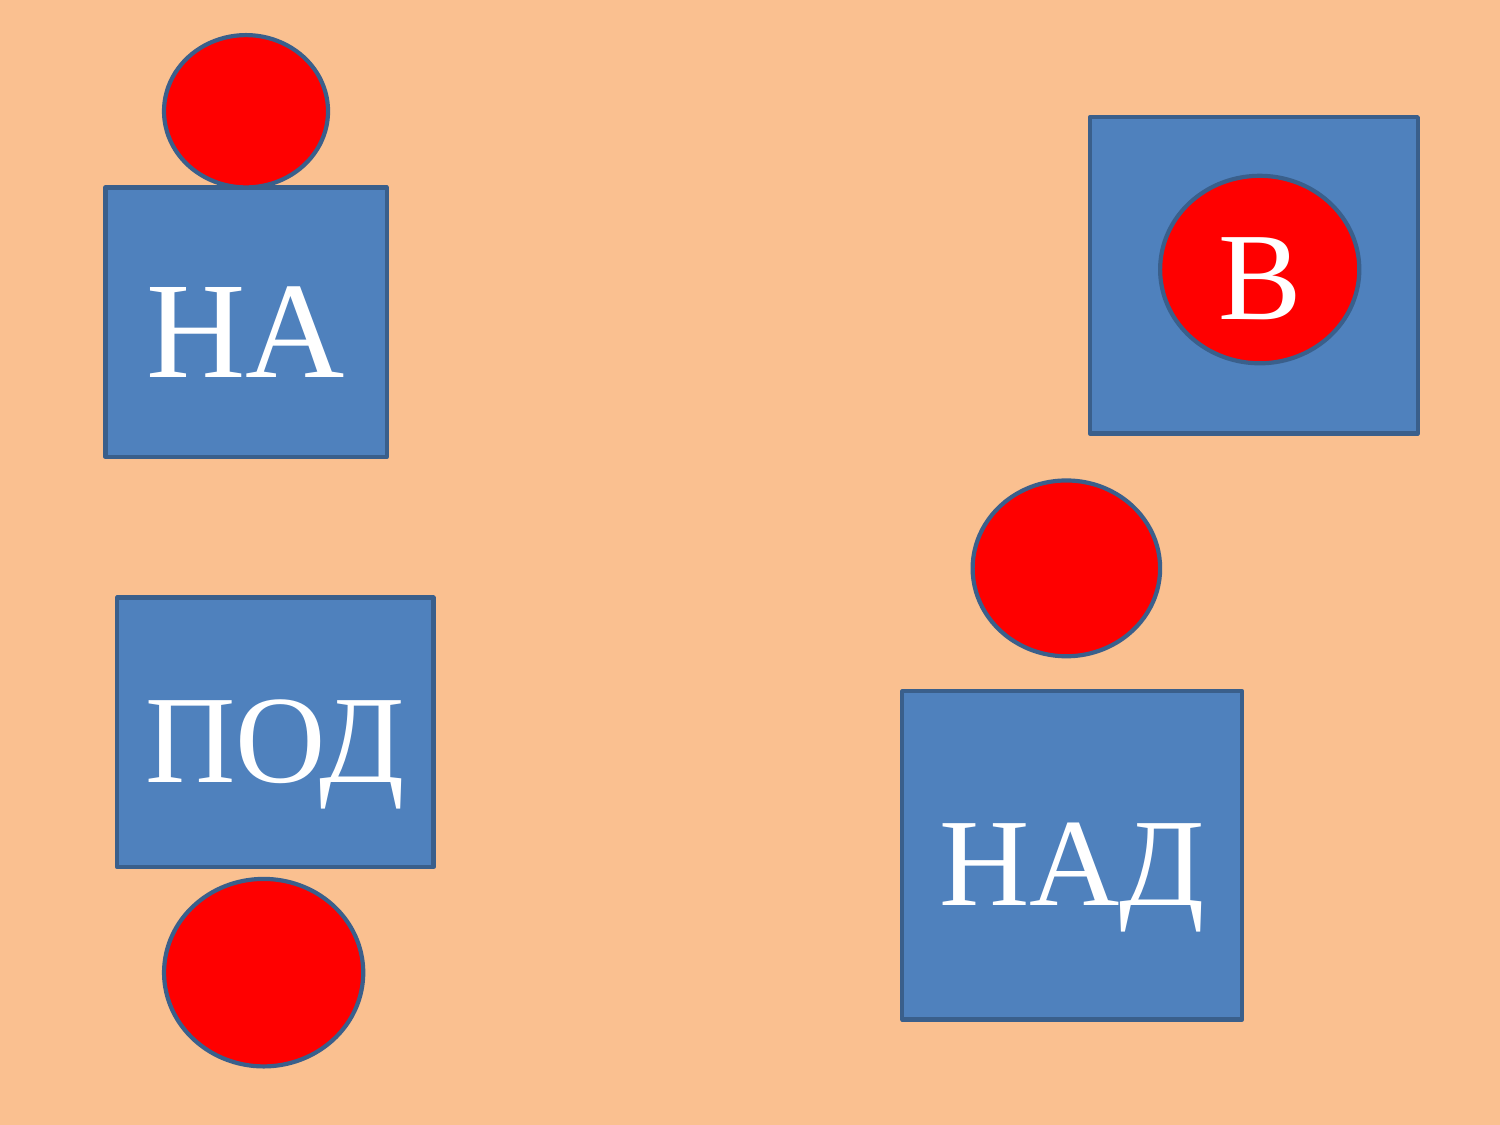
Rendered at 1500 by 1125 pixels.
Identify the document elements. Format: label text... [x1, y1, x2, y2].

text_box [161, 32, 331, 190]
text_box [1088, 115, 1420, 436]
text_box НАД [900, 689, 1244, 1022]
text_box [970, 478, 1163, 659]
text_box ПОД [115, 595, 436, 869]
text_box НА [103, 185, 389, 459]
text_box В [1158, 173, 1362, 366]
text_box [161, 876, 366, 1069]
